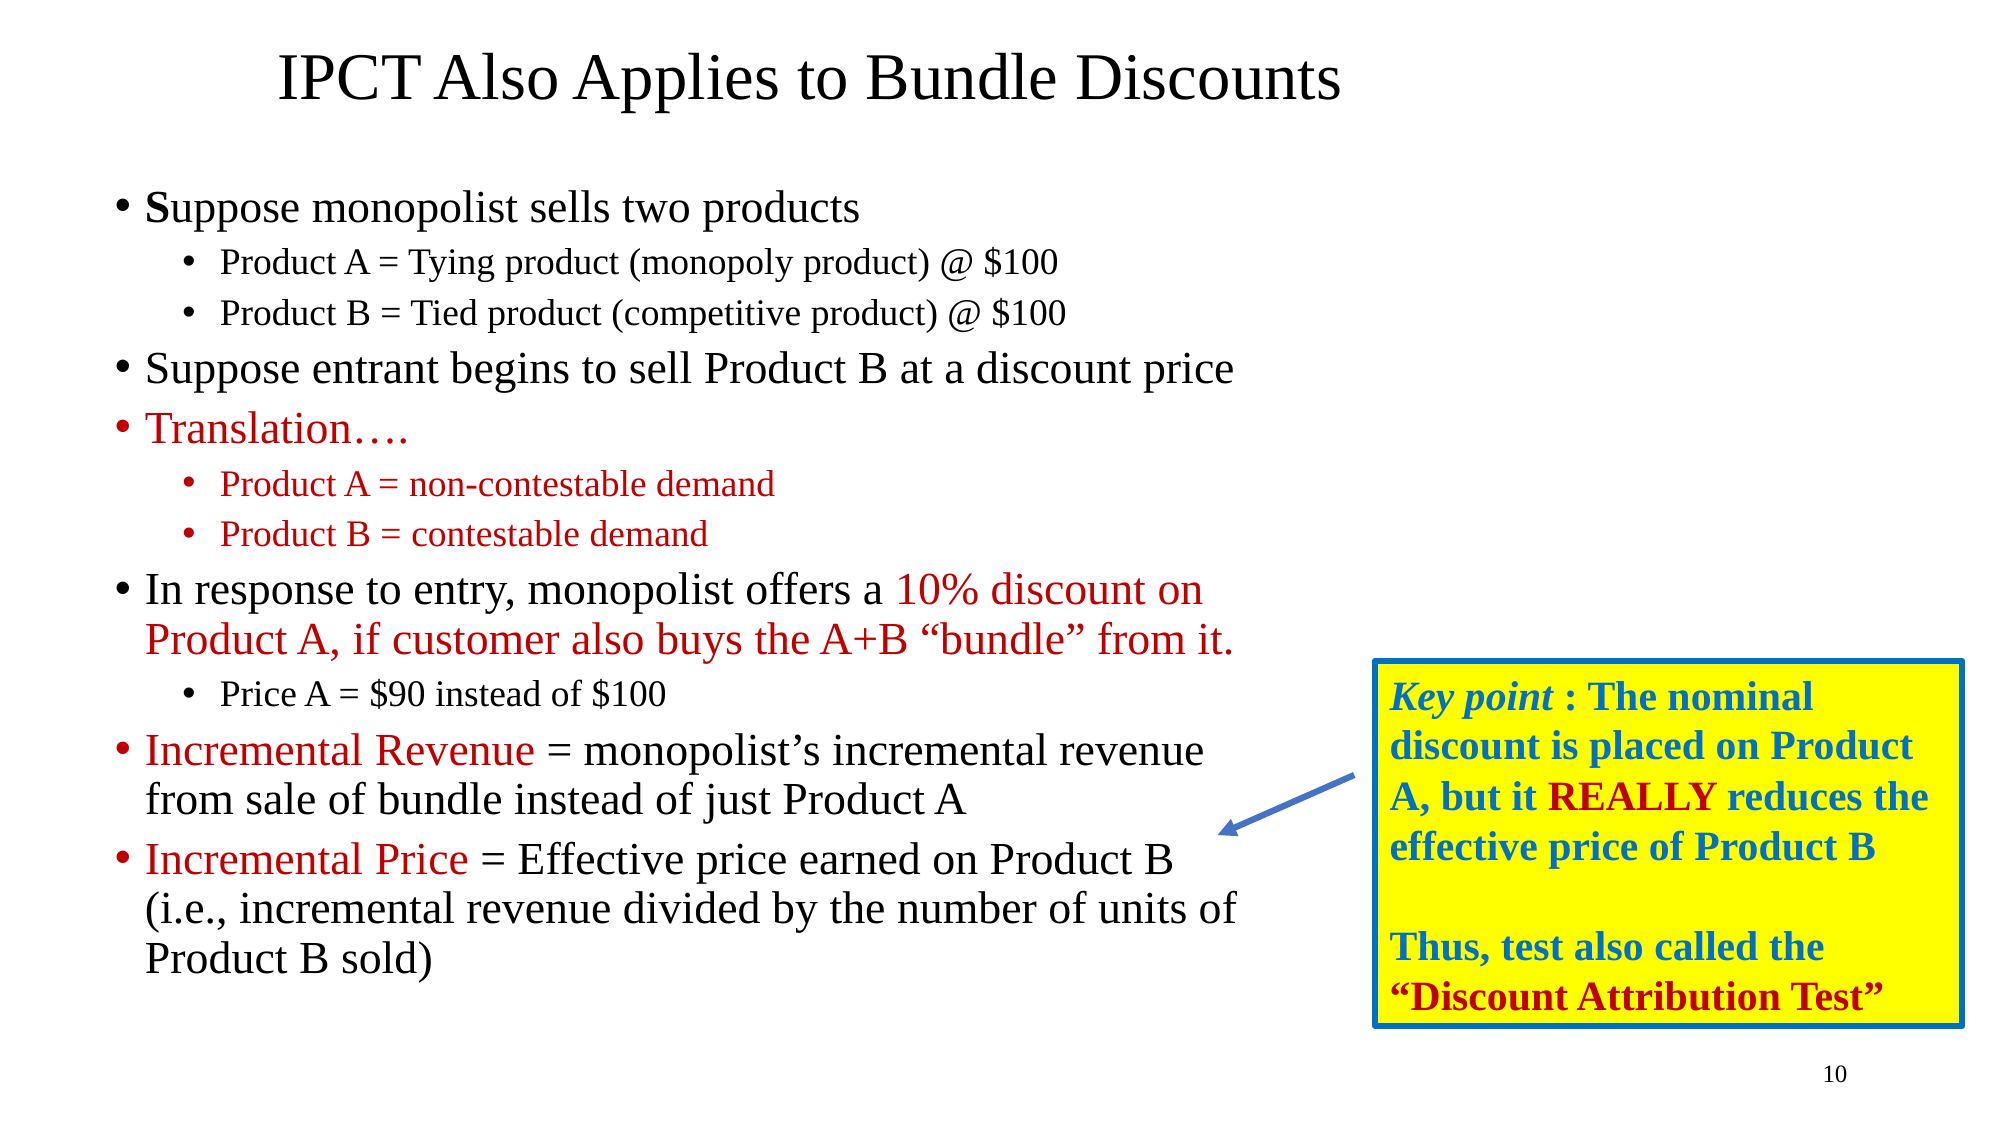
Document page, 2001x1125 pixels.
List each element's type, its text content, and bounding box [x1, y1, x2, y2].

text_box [1217, 774, 1355, 836]
list Suppose monopolist sells two products Product A = Tying product (monopoly product) @ $100 Product B = Tied product (competitive product) @ $100 Suppose entrant begins to sell Product B at a discount price Translation…. Product A = non-contestable demand Product B = contestable demand In response to entry, monopolist offers a 10% discount on Product A, if customer also buys the A+B “bundle” from it. Price A = $90 instead of $100 Incremental Revenue = monopolist’s incremental revenue from sale of bundle instead of just Product A Incremental Price = Effective price earned on Product B (i.e., incremental revenue divided by the number of units of Product B sold) [99, 174, 1296, 1125]
title IPCT Also Applies to Bundle Discounts [262, 0, 1738, 159]
text_box Key point : The nominal discount is placed on Product A, but it REALLY reduces the effective price of Product B Thus, test also called the “Discount Attribution Test” [1374, 660, 1963, 1026]
slide_number 10 [1412, 1042, 1863, 1103]
